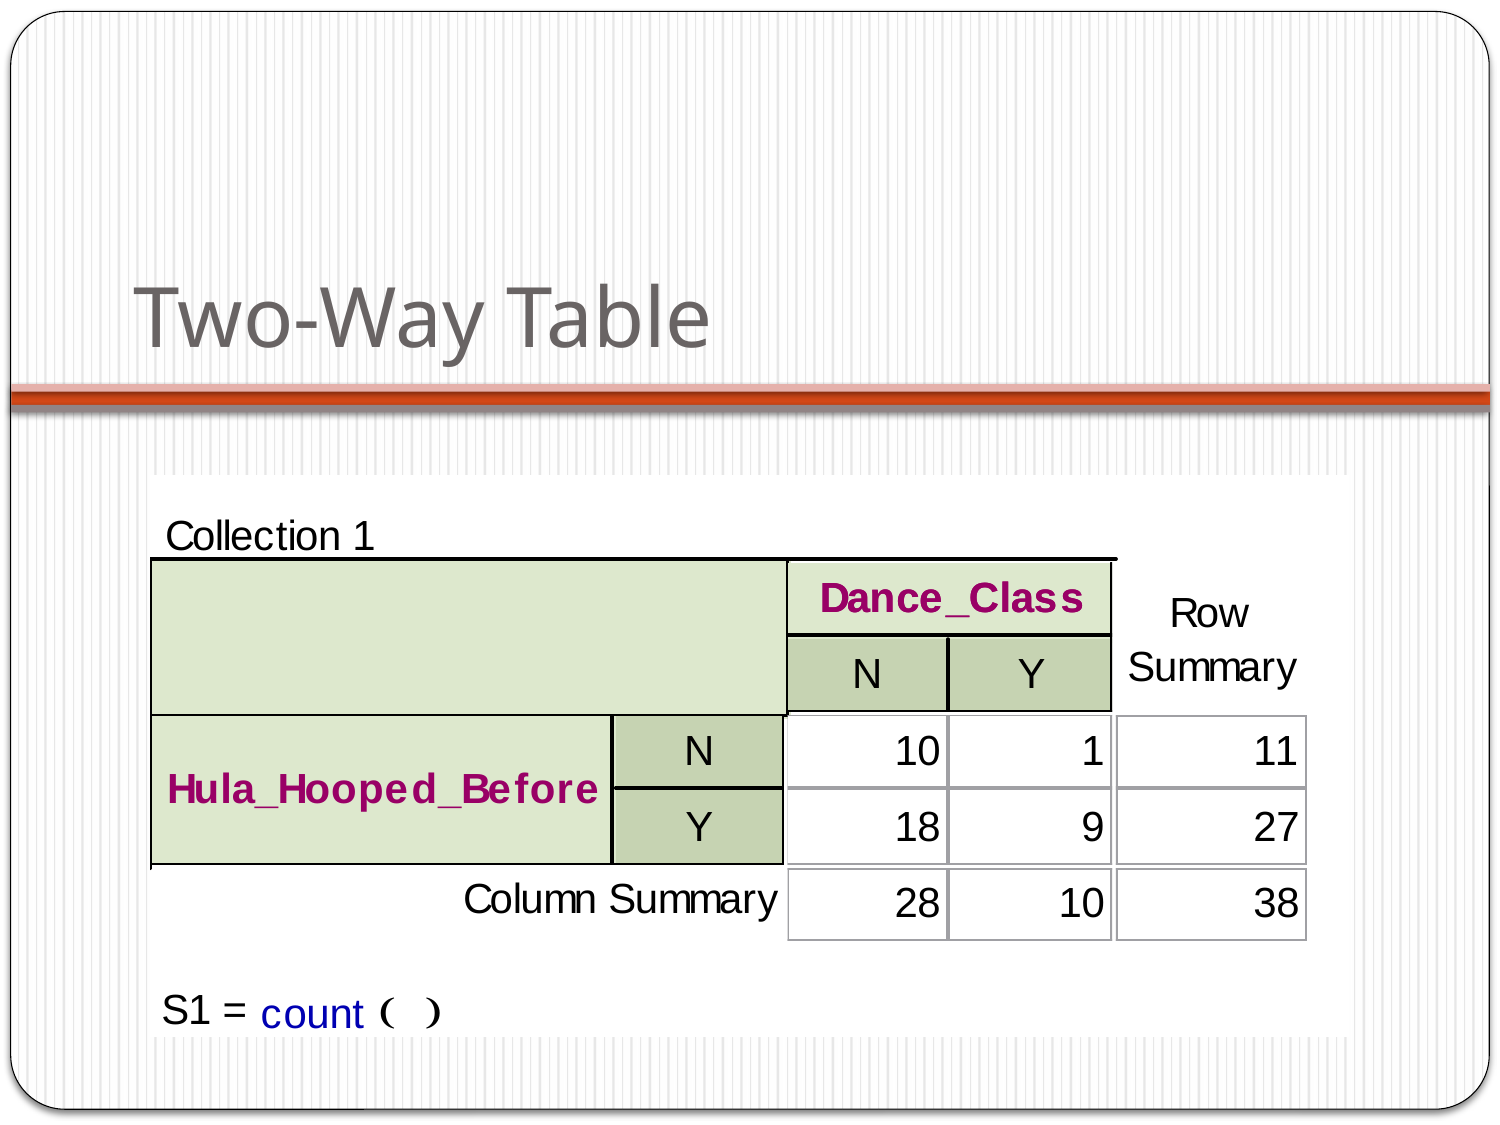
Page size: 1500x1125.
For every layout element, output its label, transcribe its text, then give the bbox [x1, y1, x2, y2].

title Two-Way Table [118, 156, 1394, 380]
picture [149, 474, 1353, 1041]
